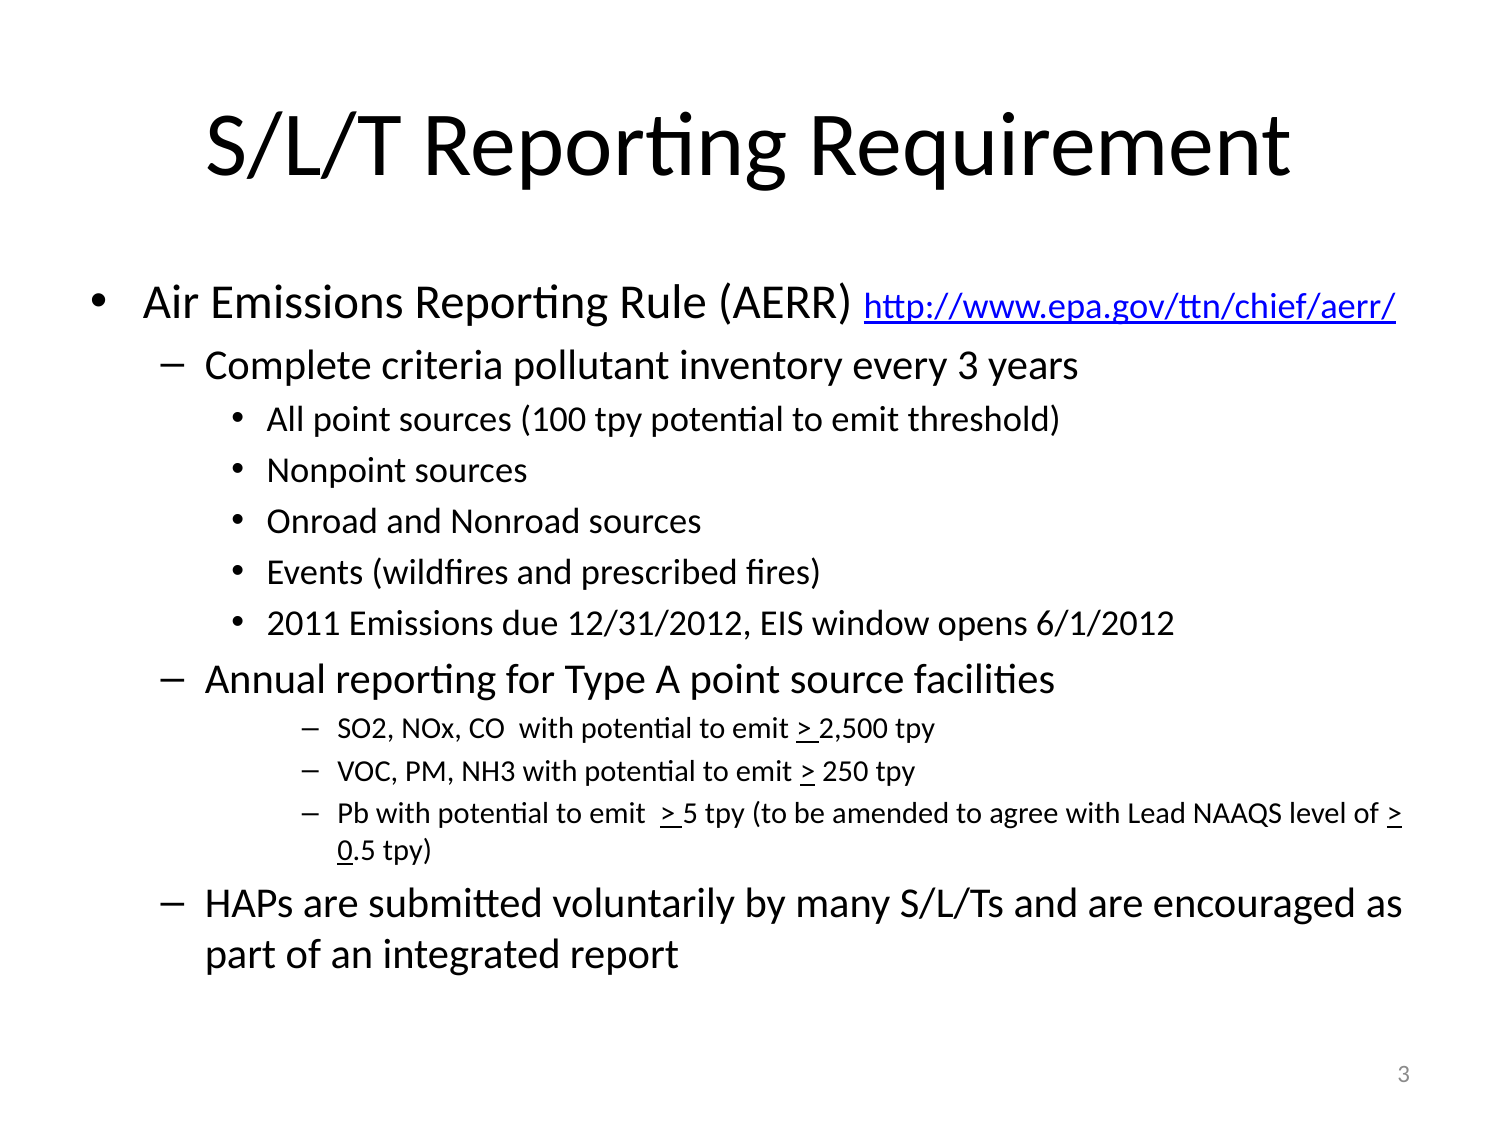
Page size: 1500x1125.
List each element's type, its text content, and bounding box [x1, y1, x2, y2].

list Air Emissions Reporting Rule (AERR) http://www.epa.gov/ttn/chief/aerr/ Complete criteria pollutant inventory every 3 years All point sources (100 tpy potential to emit threshold) Nonpoint sources Onroad and Nonroad sources Events (wildfires and prescribed fires) 2011 Emissions due 12/31/2012, EIS window opens 6/1/2012 Annual reporting for Type A point source facilities SO2, NOx, CO with potential to emit > 2,500 tpy VOC, PM, NH3 with potential to emit > 250 tpy Pb with potential to emit > 5 tpy (to be amended to agree with Lead NAAQS level of > 0.5 tpy) HAPs are submitted voluntarily by many S/L/Ts and are encouraged as part of an integrated report [75, 262, 1425, 1005]
slide_number 3 [1074, 1042, 1425, 1103]
title S/L/T Reporting Requirement [75, 45, 1425, 233]
